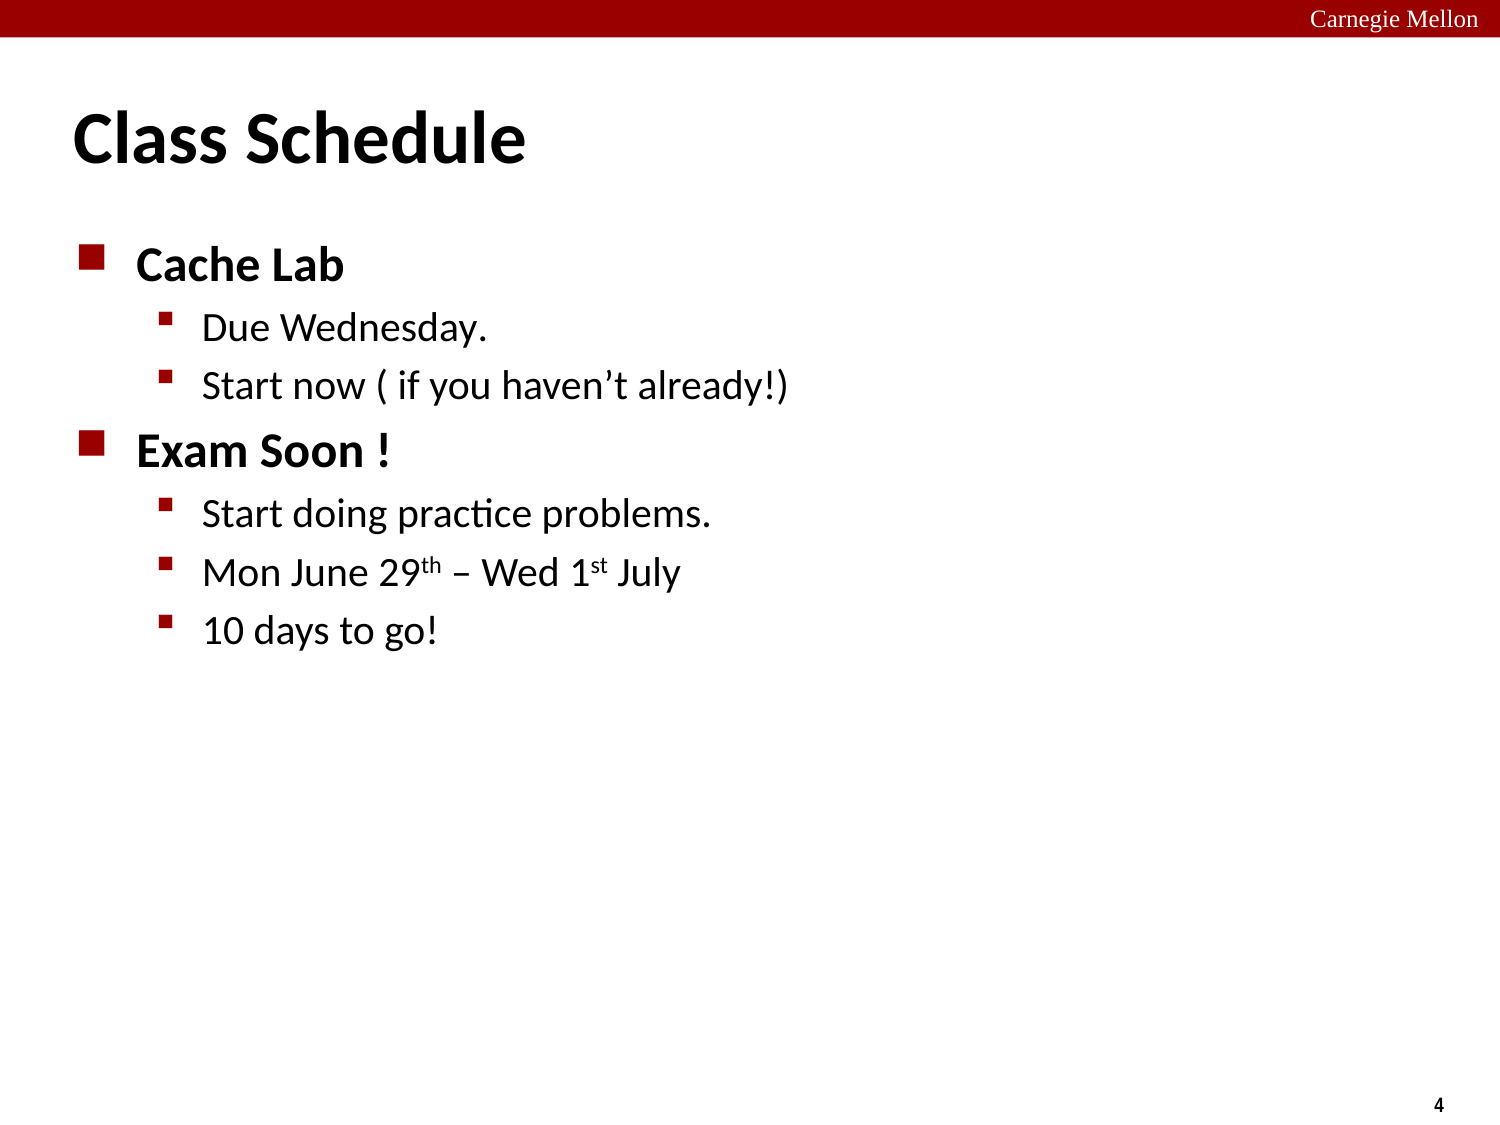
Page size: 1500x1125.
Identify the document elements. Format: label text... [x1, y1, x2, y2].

title Class Schedule [58, 32, 1305, 236]
list Cache Lab Due Wednesday. Start now ( if you haven’t already!) Exam Soon ! Start doing practice problems. Mon June 29th – Wed 1st July 10 days to go! [64, 223, 1361, 1040]
